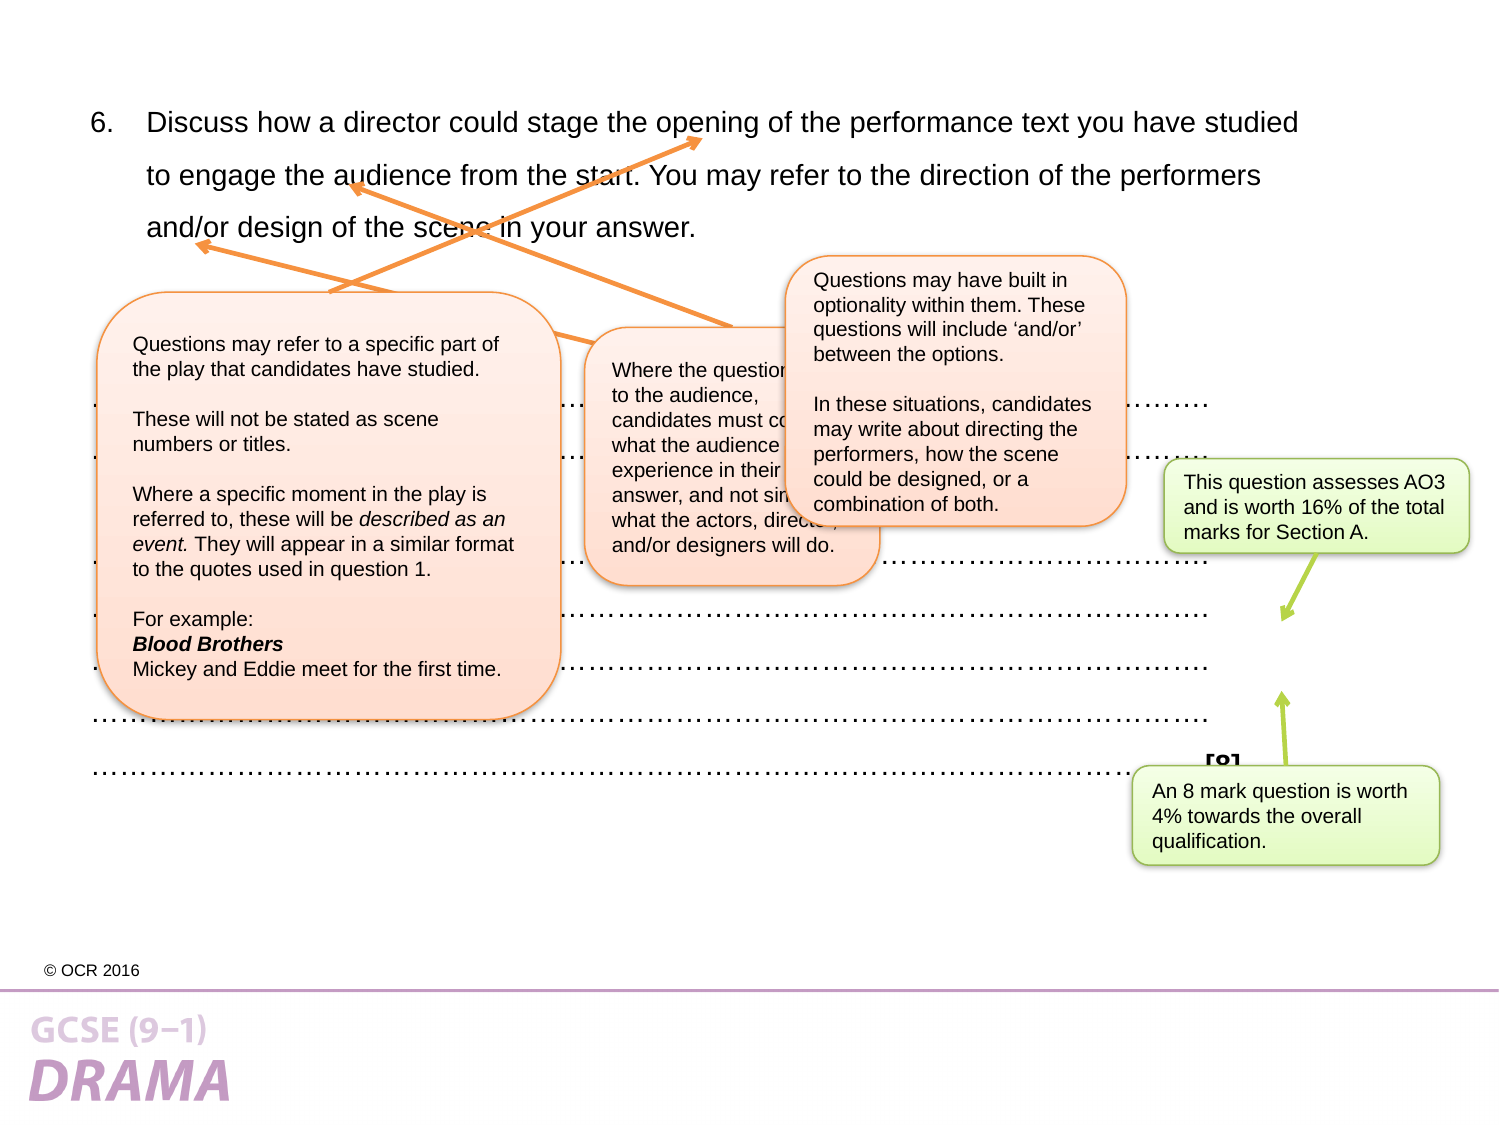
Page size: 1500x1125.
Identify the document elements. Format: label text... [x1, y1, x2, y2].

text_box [348, 184, 733, 328]
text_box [194, 243, 786, 392]
text_box Where the question refers to the audience, candidates must consider what the audience will experience in their answer, and not simply what the actors, director, and/or designers will do. [583, 401, 881, 587]
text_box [1281, 690, 1287, 766]
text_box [1281, 552, 1318, 622]
text_box An 8 mark question is worth 4% towards the overall qualification. [1131, 764, 1441, 866]
text_box Questions may refer to a specific part of the play that candidates have studied. These will not be stated as scene numbers or titles. Where a specific moment in the play is referred to, these will be described as an event. They will appear in a similar format to the quotes used in question 1. For example: Blood Brothers Mickey and Eddie meet for the first time. [96, 291, 562, 721]
list Discuss how a director could stage the opening of the performance text you have studied to engage the audience from the start. You may refer to the direction of the performers and/or design of the scene in your answer. ……………………………………………………………………………………………………. ……………………………………………………………………………………………………. ……………………………………………………………………………………………………. ……………………………………………………………………………………………………. ……………………………………………………………………………………………………. ……………………………………………………………………………………………………. …………………………………………………………………………………………………... [8] [75, 78, 1317, 1005]
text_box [328, 138, 703, 293]
picture [0, 989, 1499, 1125]
text_box This question assesses AO3 and is worth 16% of the total marks for Section A. [1163, 457, 1471, 554]
text_box Questions may have built in optionality within them. These questions will include ‘and/or’ between the options. In these situations, candidates may write about directing the performers, how the scene could be designed, or a combination of both. [784, 255, 1128, 528]
